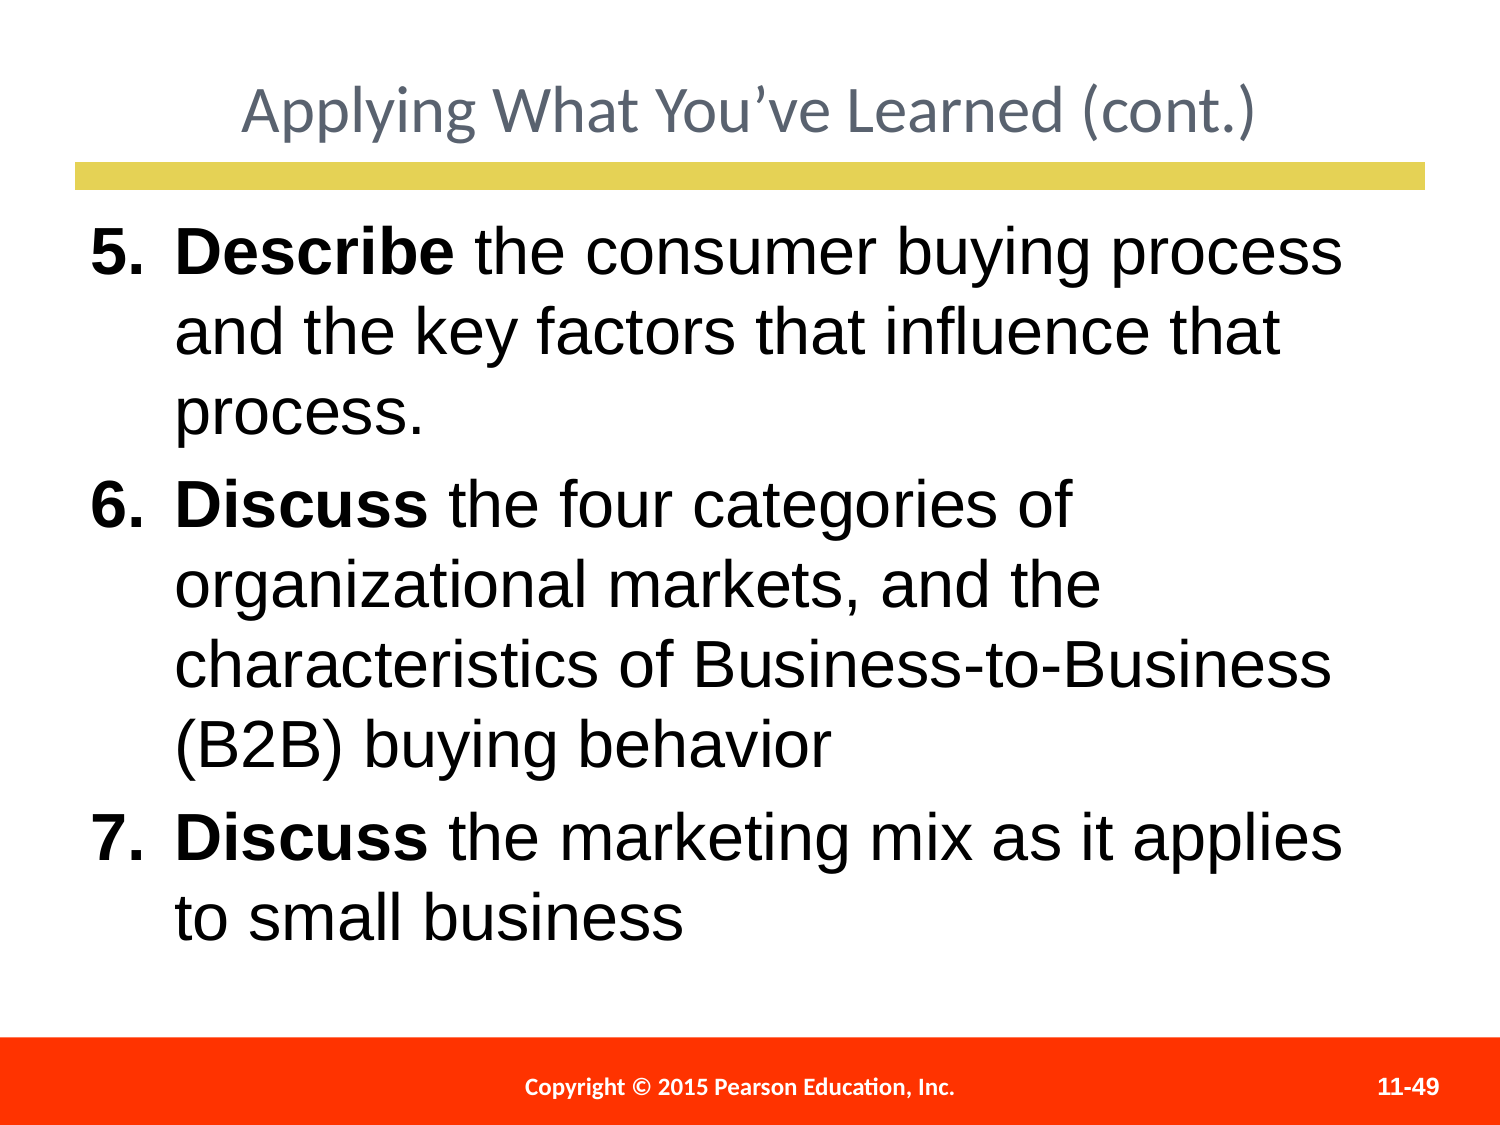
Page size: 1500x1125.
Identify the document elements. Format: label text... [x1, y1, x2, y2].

list Describe the consumer buying process and the key factors that influence that process. Discuss the four categories of organizational markets, and the characteristics of Business-to-Business (B2B) buying behavior Discuss the marketing mix as it applies to small business [74, 199, 1426, 1006]
title Applying What You’ve Learned (cont.) [74, 12, 1426, 199]
